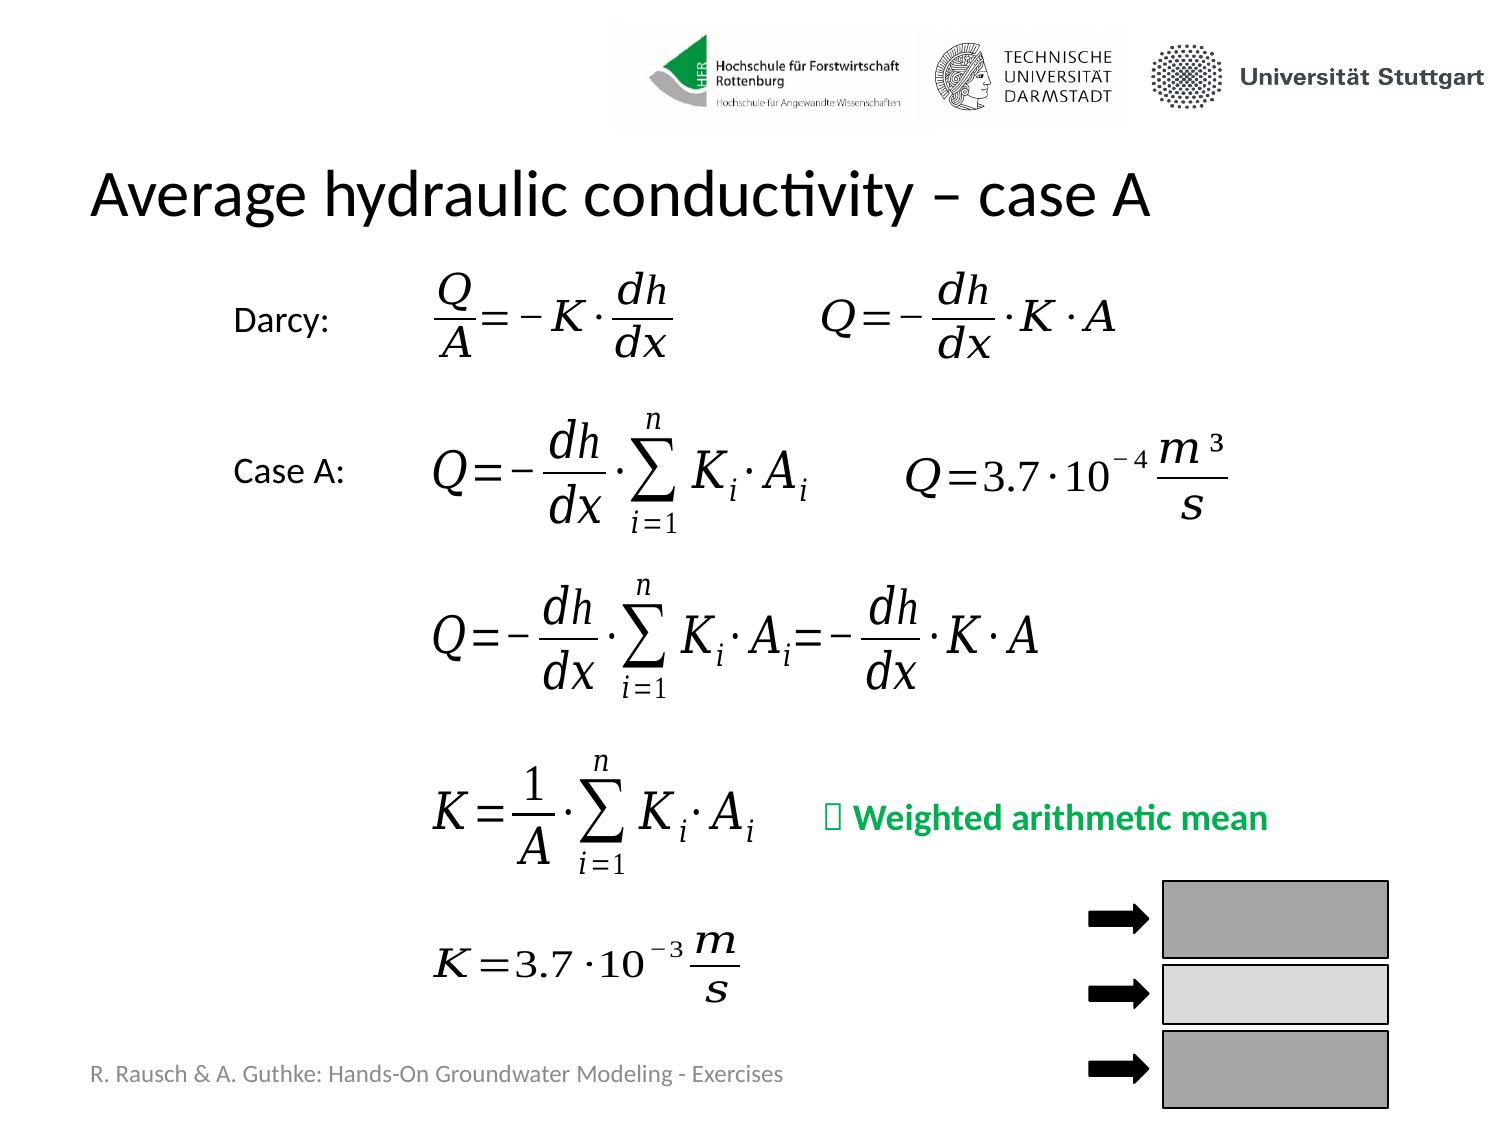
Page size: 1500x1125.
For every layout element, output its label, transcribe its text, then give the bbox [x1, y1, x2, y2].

text_box [1161, 879, 1390, 960]
text_box [1161, 963, 1390, 1026]
text_box [1087, 1052, 1151, 1085]
text_box Darcy: [218, 287, 456, 348]
slide_number R. Rausch & A. Guthke: Hands-On Groundwater Modeling - Exercises [75, 1042, 916, 1103]
text_box Case A: [218, 438, 456, 499]
text_box  Weighted arithmetic mean [807, 785, 1455, 846]
title Average hydraulic conductivity – case A [75, 136, 1425, 244]
text_box [1161, 1029, 1390, 1110]
picture [611, 22, 1129, 131]
text_box [1087, 902, 1151, 935]
picture [1151, 44, 1491, 109]
text_box [1087, 977, 1151, 1010]
